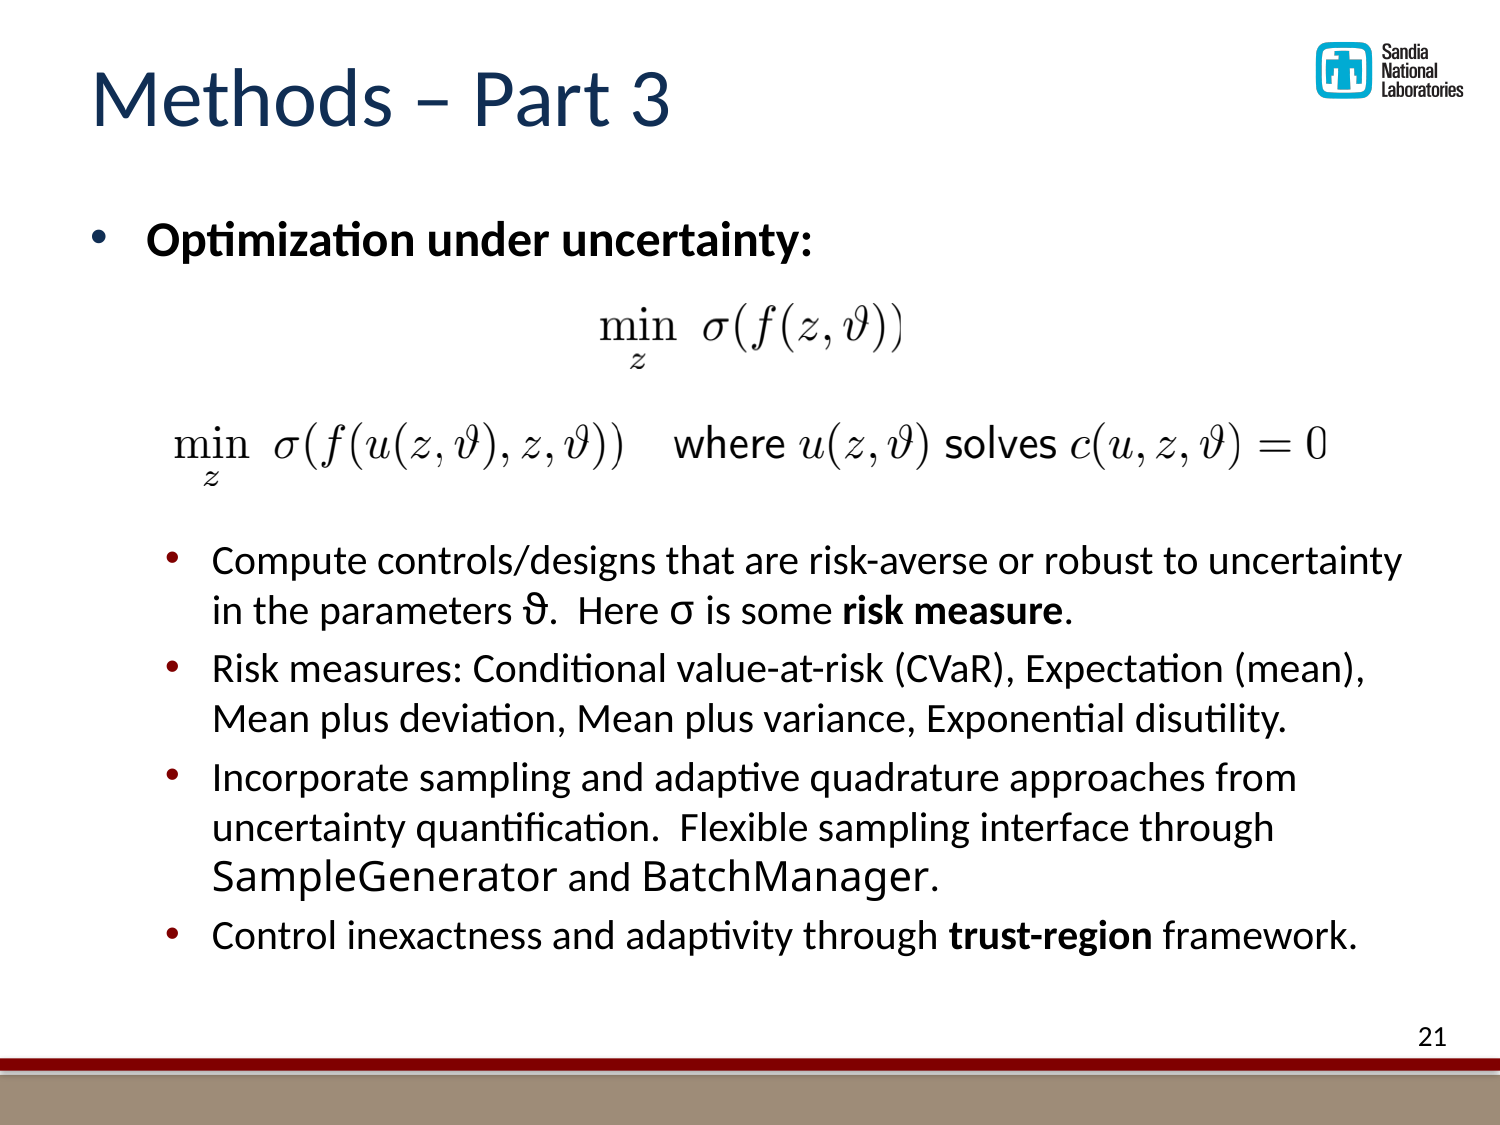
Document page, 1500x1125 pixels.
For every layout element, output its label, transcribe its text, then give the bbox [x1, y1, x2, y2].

picture [174, 420, 1326, 486]
slide_number 21 [1362, 1009, 1463, 1072]
picture [1426, 37, 1467, 105]
list Optimization under uncertainty: Compute controls/designs that are risk-averse or robust to uncertainty in the parameters ϑ. Here σ is some risk measure. Risk measures: Conditional value-at-risk (CVaR), Expectation (mean), Mean plus deviation, Mean plus variance, Exponential disutility. Incorporate sampling and adaptive quadrature approaches from uncertainty quantification. Flexible sampling interface through SampleGenerator and BatchManager. Control inexactness and adaptivity through trust-region framework. [74, 198, 1426, 1040]
title Methods – Part 3 [74, 11, 1426, 175]
picture [599, 301, 901, 369]
